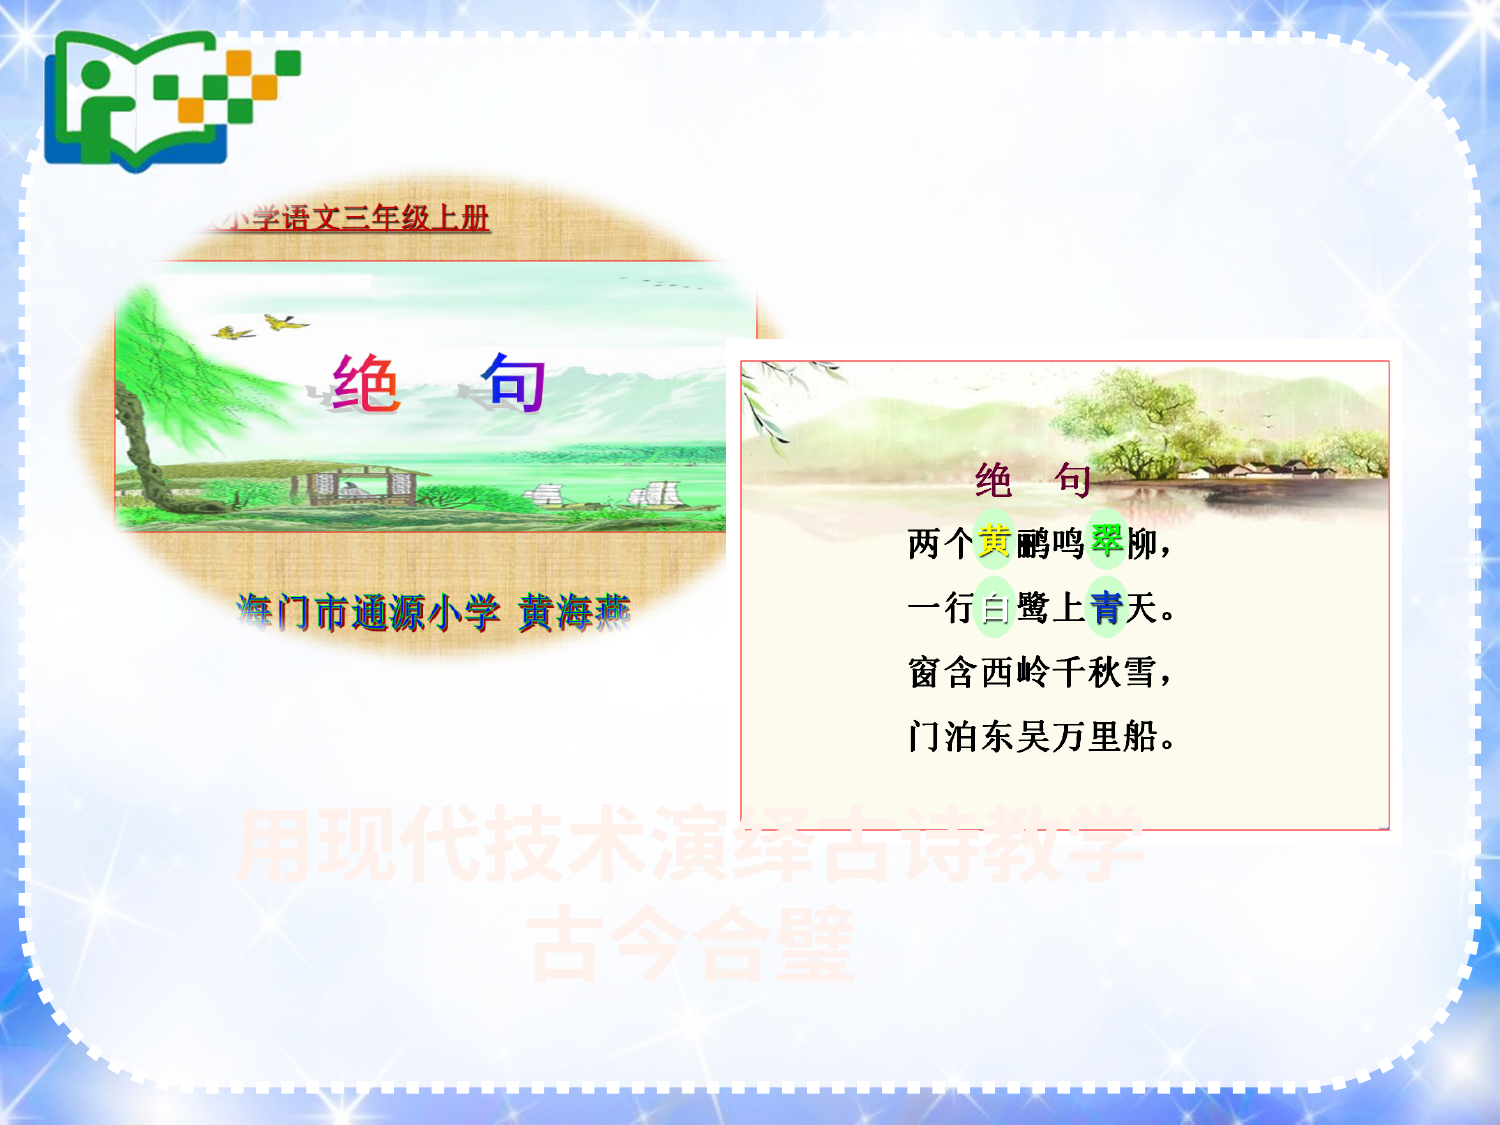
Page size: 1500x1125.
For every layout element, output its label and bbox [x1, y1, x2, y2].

picture [34, 0, 1403, 845]
text_box [0, 0, 1500, 1125]
